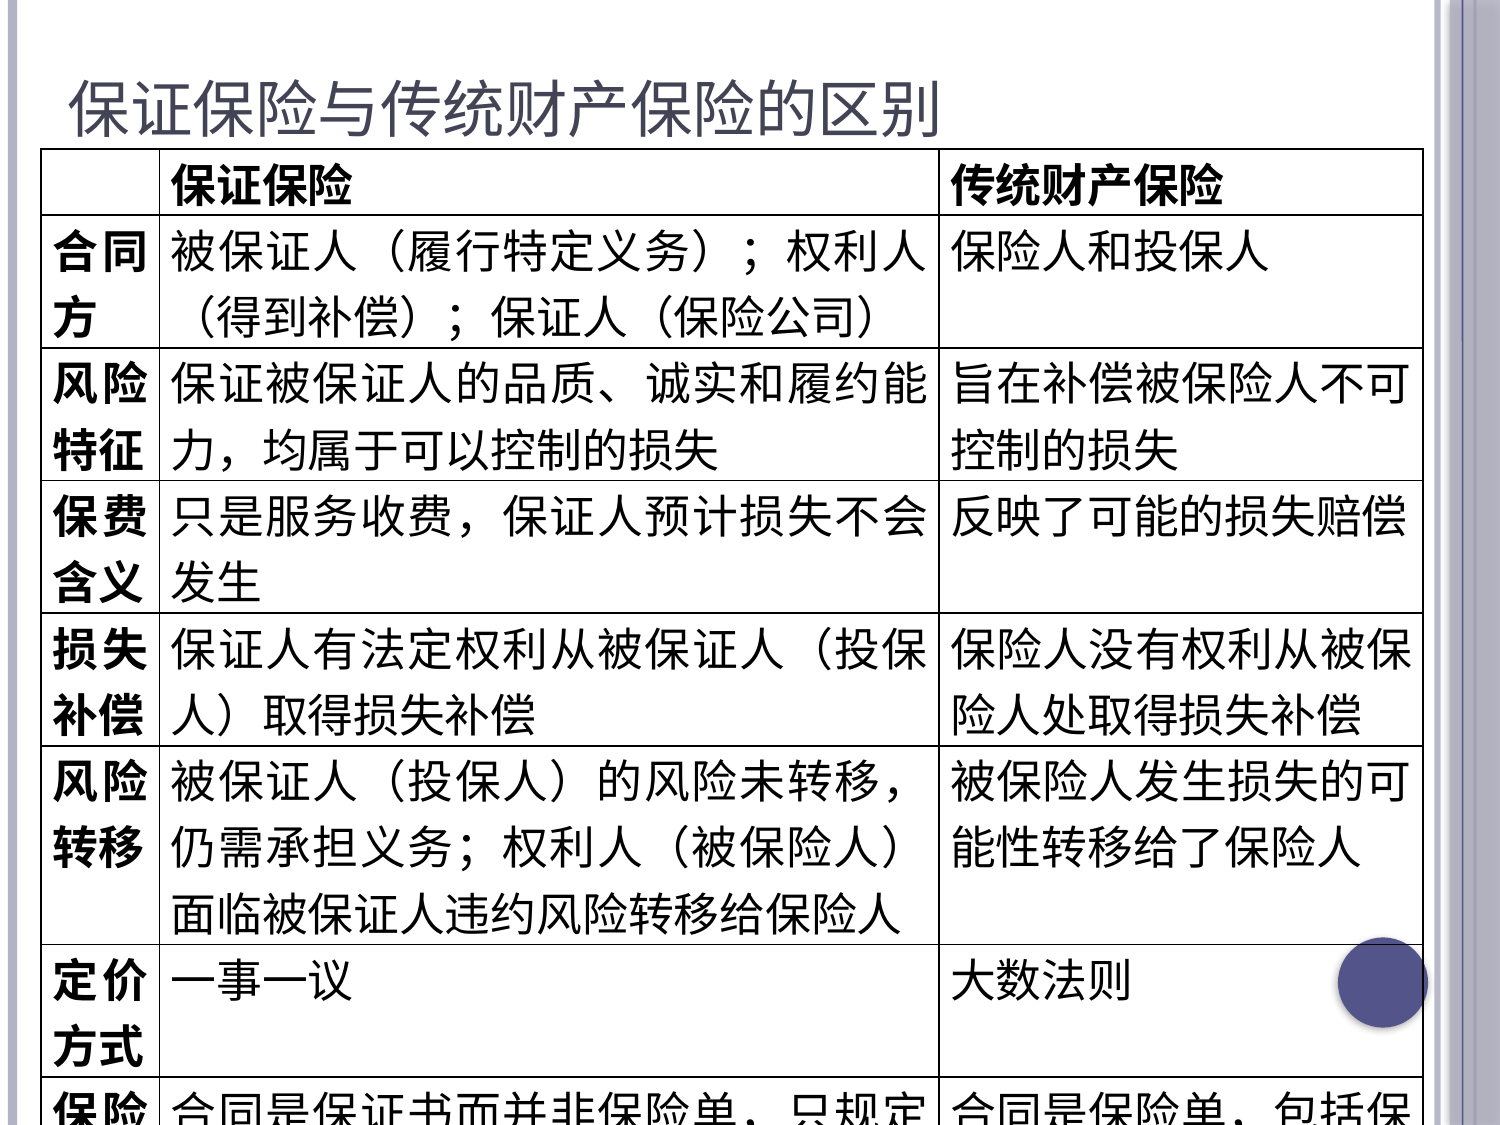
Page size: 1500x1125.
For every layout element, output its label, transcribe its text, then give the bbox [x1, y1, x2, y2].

title 保证保险与传统财产保险的区别 [53, 30, 1279, 148]
table_cell 大数法则 [940, 945, 1422, 1076]
table_header 传统财产保险 [940, 150, 1422, 214]
table_cell 反映了可能的损失赔偿 [940, 481, 1422, 612]
table_cell 风险特征 [42, 349, 159, 480]
table_cell 被保证人（履行特定义务）；权利人（得到补偿）；保证人（保险公司） [160, 216, 938, 347]
table_cell 保险人没有权利从被保险人处取得损失补偿 [940, 614, 1422, 745]
table_cell 被保险人发生损失的可能性转移给了保险人 [940, 747, 1422, 944]
table_cell 保险人和投保人 [940, 216, 1422, 347]
table_cell 一事一议 [160, 945, 938, 1076]
table_cell 风险转移 [42, 747, 159, 944]
table_cell 合同是保险单，包括保险责任等内容 [940, 1078, 1422, 1125]
table_cell 旨在补偿被保险人不可控制的损失 [940, 349, 1422, 480]
table_cell 保险合同 [42, 1078, 159, 1125]
table_header [42, 150, 159, 214]
table_cell 保证被保证人的品质、诚实和履约能力，均属于可以控制的损失 [160, 349, 938, 480]
table_cell 保证人有法定权利从被保证人（投保人）取得损失补偿 [160, 614, 938, 745]
table_cell 定价方式 [42, 945, 159, 1076]
table_header 保证保险 [160, 150, 938, 214]
table_cell 只是服务收费，保证人预计损失不会发生 [160, 481, 938, 612]
table_cell 合同是保证书而并非保险单，只规定了担保事宜 [160, 1078, 938, 1125]
table_cell 损失补偿 [42, 614, 159, 745]
table_cell 合同方 [42, 216, 159, 347]
table_cell 保费含义 [42, 481, 159, 612]
table_cell 被保证人（投保人）的风险未转移，仍需承担义务；权利人（被保险人）面临被保证人违约风险转移给保险人 [160, 747, 938, 944]
